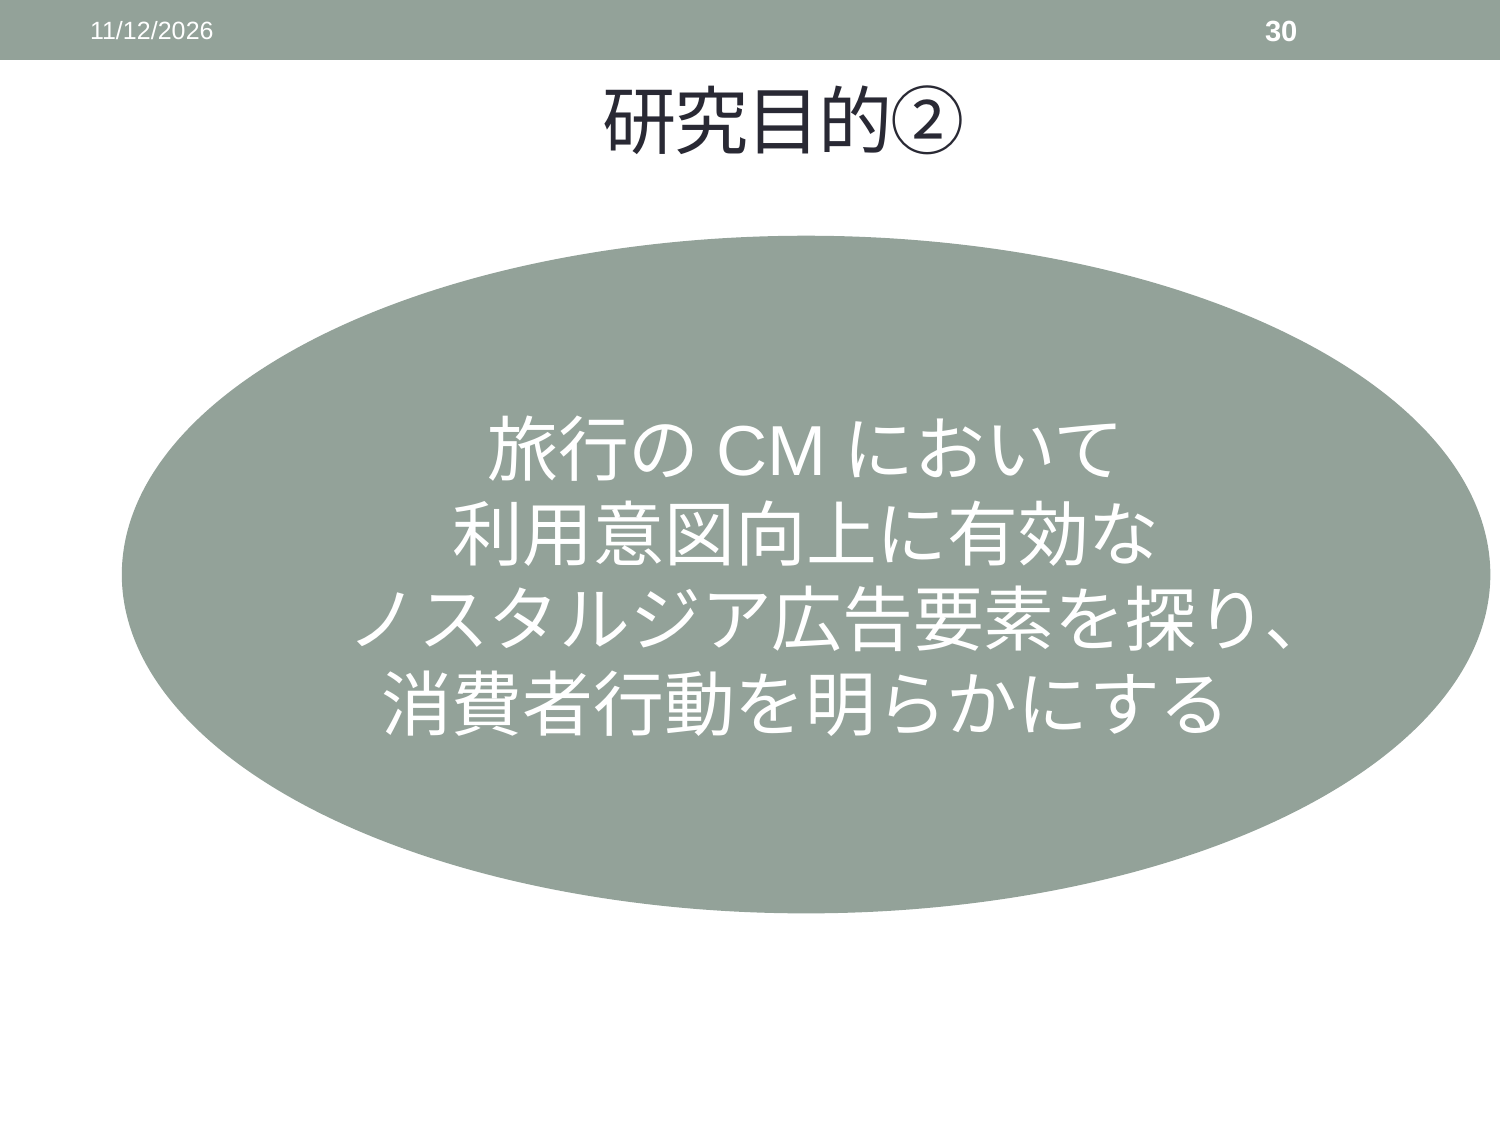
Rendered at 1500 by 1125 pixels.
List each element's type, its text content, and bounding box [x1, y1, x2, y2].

text_box 旅行のCMにおいて 利用意図向上に有効な ノスタルジア広告要素を探り、消費者行動を明らかにする [121, 235, 1491, 914]
slide_number 30 [1250, 3, 1425, 57]
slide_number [75, 3, 550, 57]
title 研究目的② [587, 66, 1025, 173]
